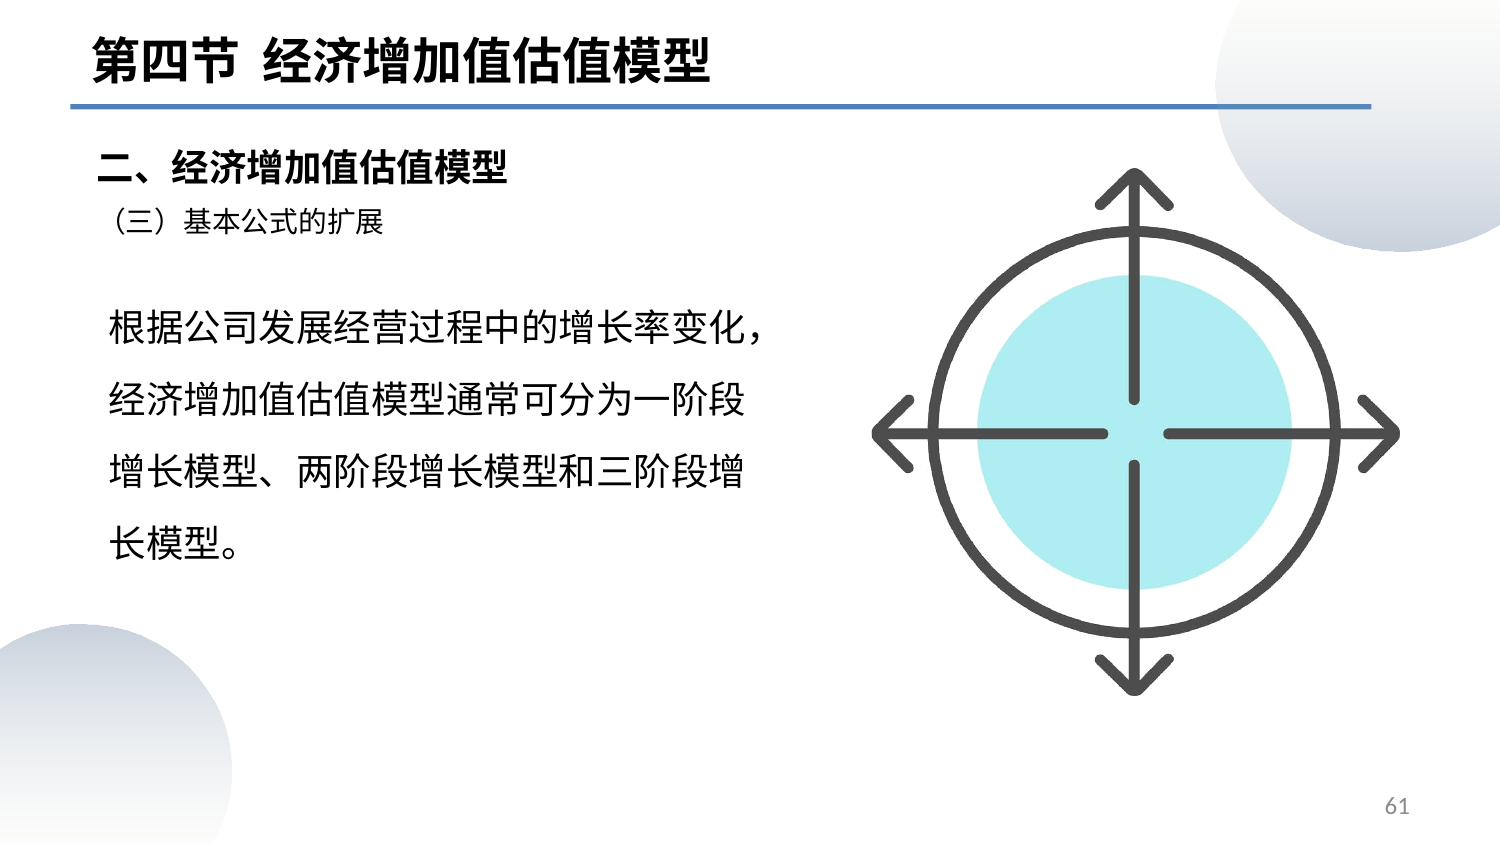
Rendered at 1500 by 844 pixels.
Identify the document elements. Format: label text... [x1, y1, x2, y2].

slide_number 61 [1074, 782, 1425, 827]
list 根据公司发展经营过程中的增长率变化，经济增加值估值模型通常可分为一阶段增长模型、两阶段增长模型和三阶段增长模型。 [93, 269, 797, 645]
title （三）基本公式的扩展 [82, 175, 850, 247]
picture [855, 163, 1407, 716]
text_box [0, 621, 234, 844]
text_box 二、经济增加值估值模型 [82, 116, 704, 197]
text_box 第四节 经济增加值估值模型 [74, 23, 1225, 96]
text_box [1213, 0, 1500, 254]
